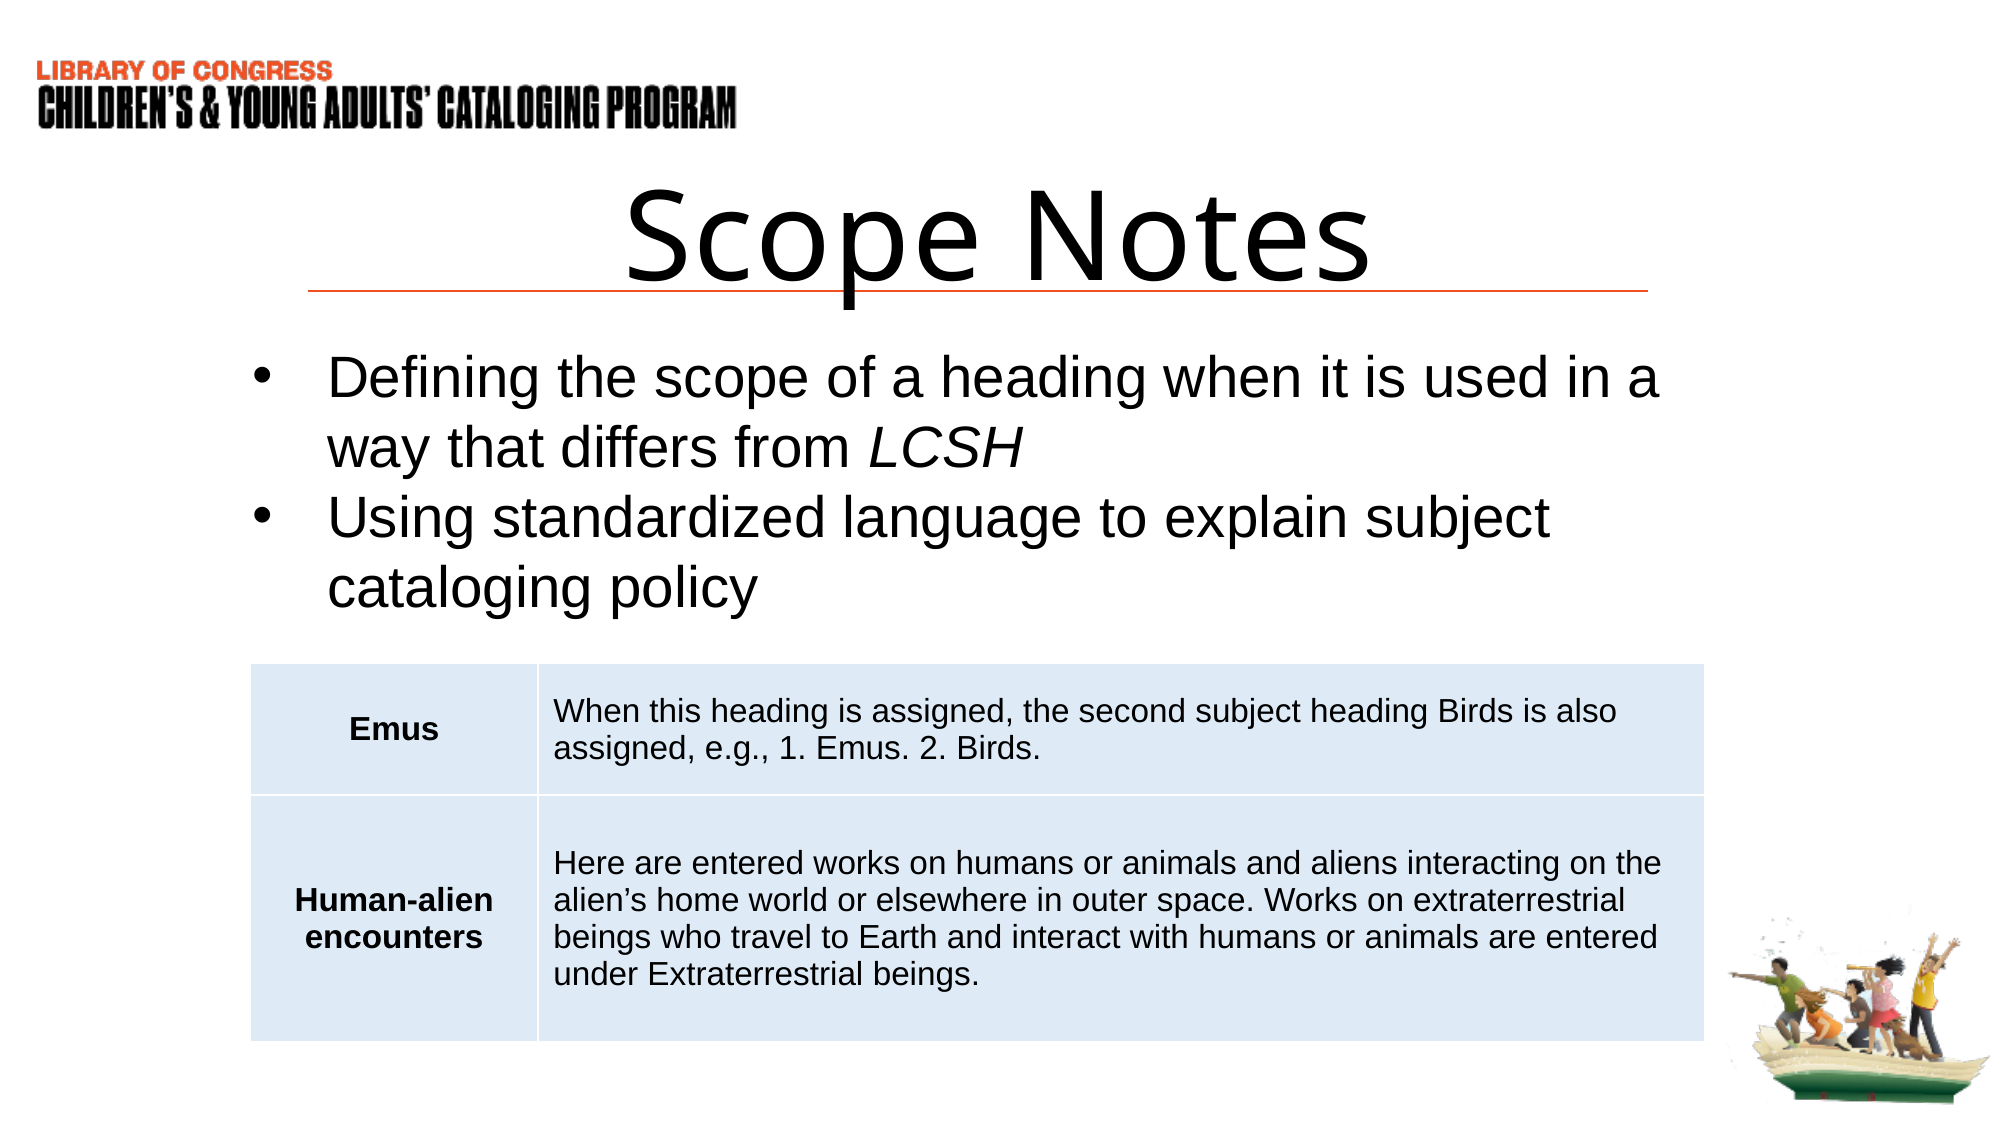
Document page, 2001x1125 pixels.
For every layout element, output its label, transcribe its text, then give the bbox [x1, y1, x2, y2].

text_box Scope Notes [20, 163, 1978, 317]
picture [1725, 893, 2000, 1125]
text_box Defining the scope of a heading when it is used in a way that differs from LCSH Using standardized language to explain subject cataloging policy [237, 332, 1718, 697]
table_header Emus [251, 664, 537, 794]
table_header When this heading is assigned, the second subject heading Birds is also assigned, e.g., 1. Emus. 2. Birds. [539, 664, 1704, 794]
picture [0, 0, 790, 182]
table_cell Here are entered works on humans or animals and aliens interacting on the alien’s home world or elsewhere in outer space. Works on extraterrestrial beings who travel to Earth and interact with humans or animals are entered under Extraterrestrial beings. [539, 796, 1704, 1041]
table_cell Human-alien encounters [251, 796, 537, 1041]
